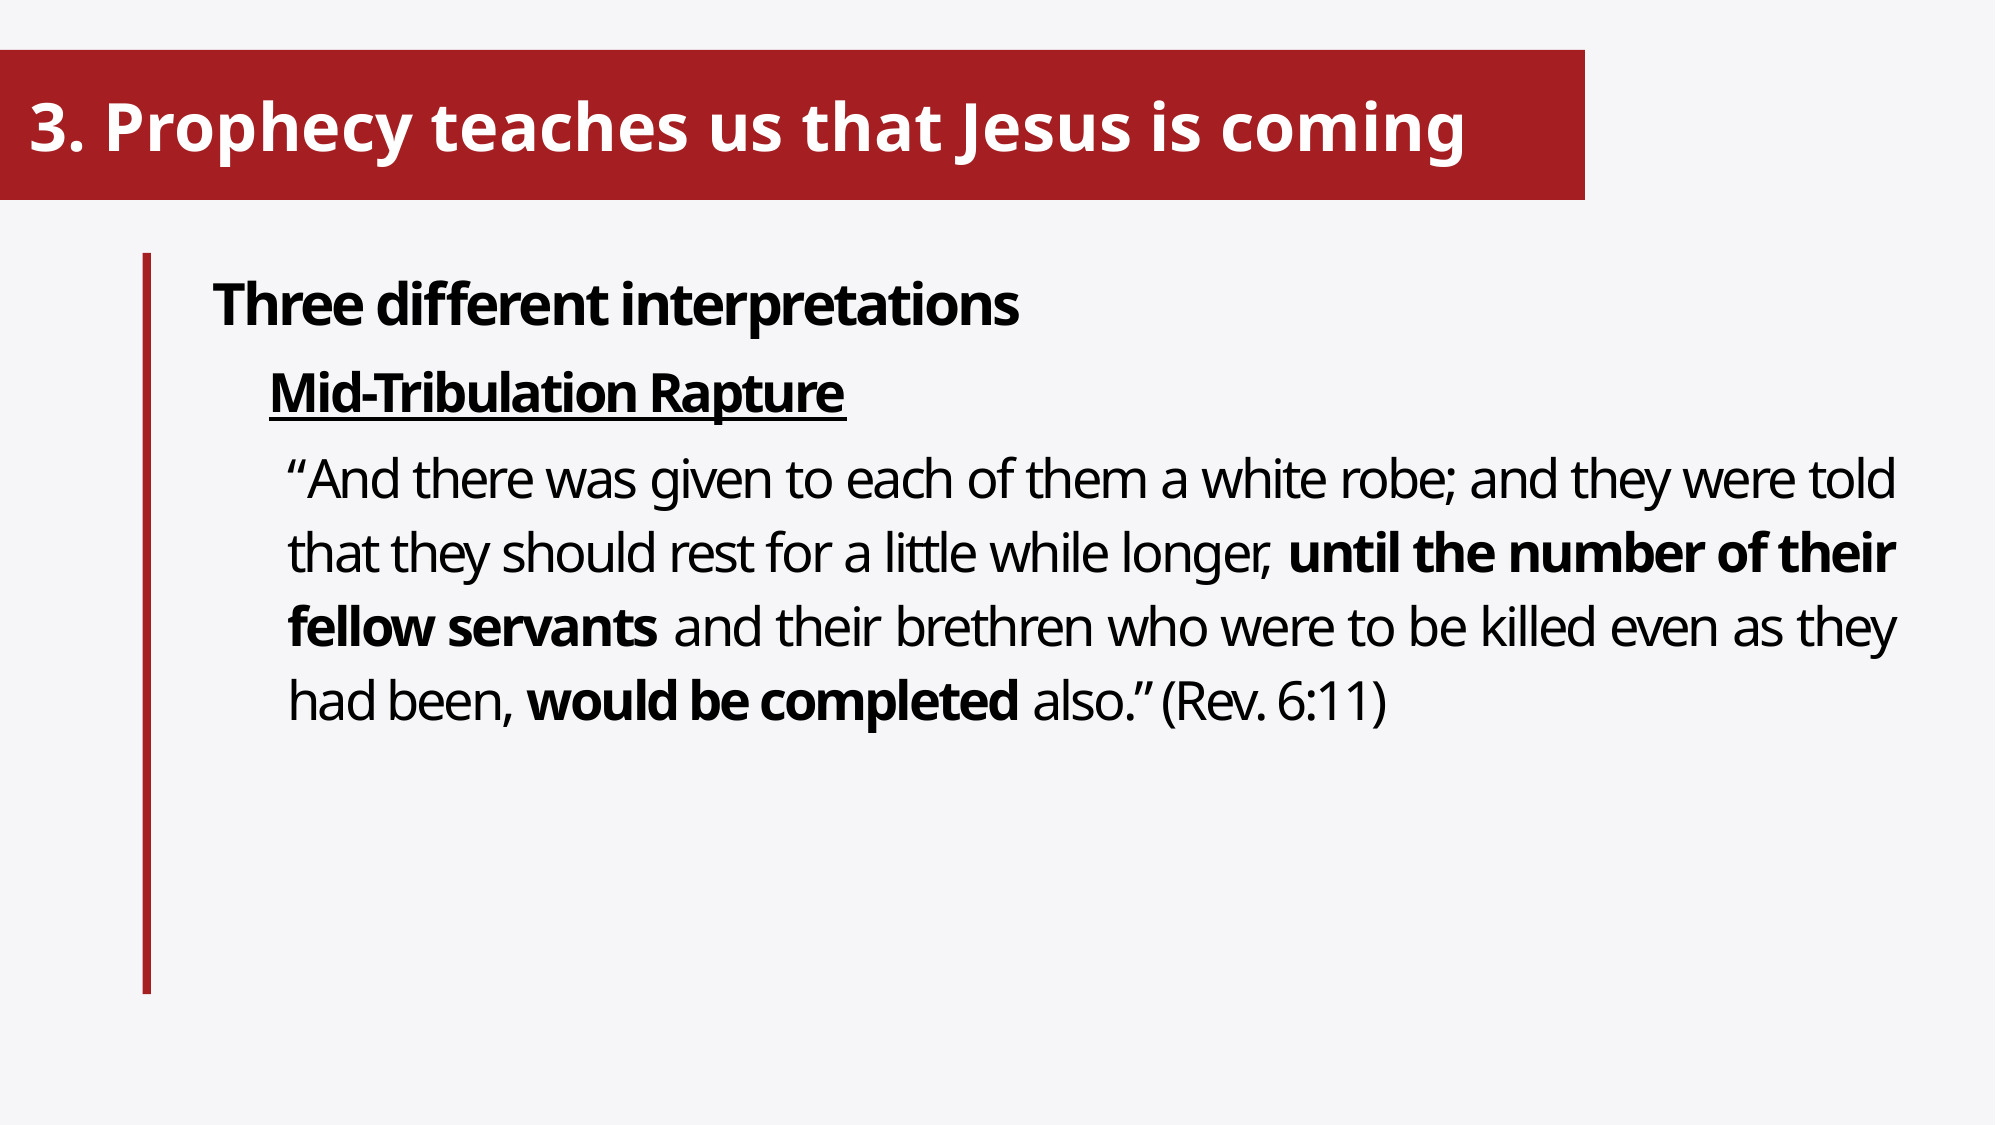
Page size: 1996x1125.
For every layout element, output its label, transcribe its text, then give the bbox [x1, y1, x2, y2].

title 3. Prophecy teaches us that Jesus is coming [14, 62, 1810, 188]
subtitle Three different interpretations Mid-Tribulation Rapture “And there was given to each of them a white robe; and they were told that they should rest for a little while longer, until the number of their fellow servants and their brethren who were to be killed even as they had been, would be completed also.” (Rev. 6:11) [197, 249, 1910, 1000]
